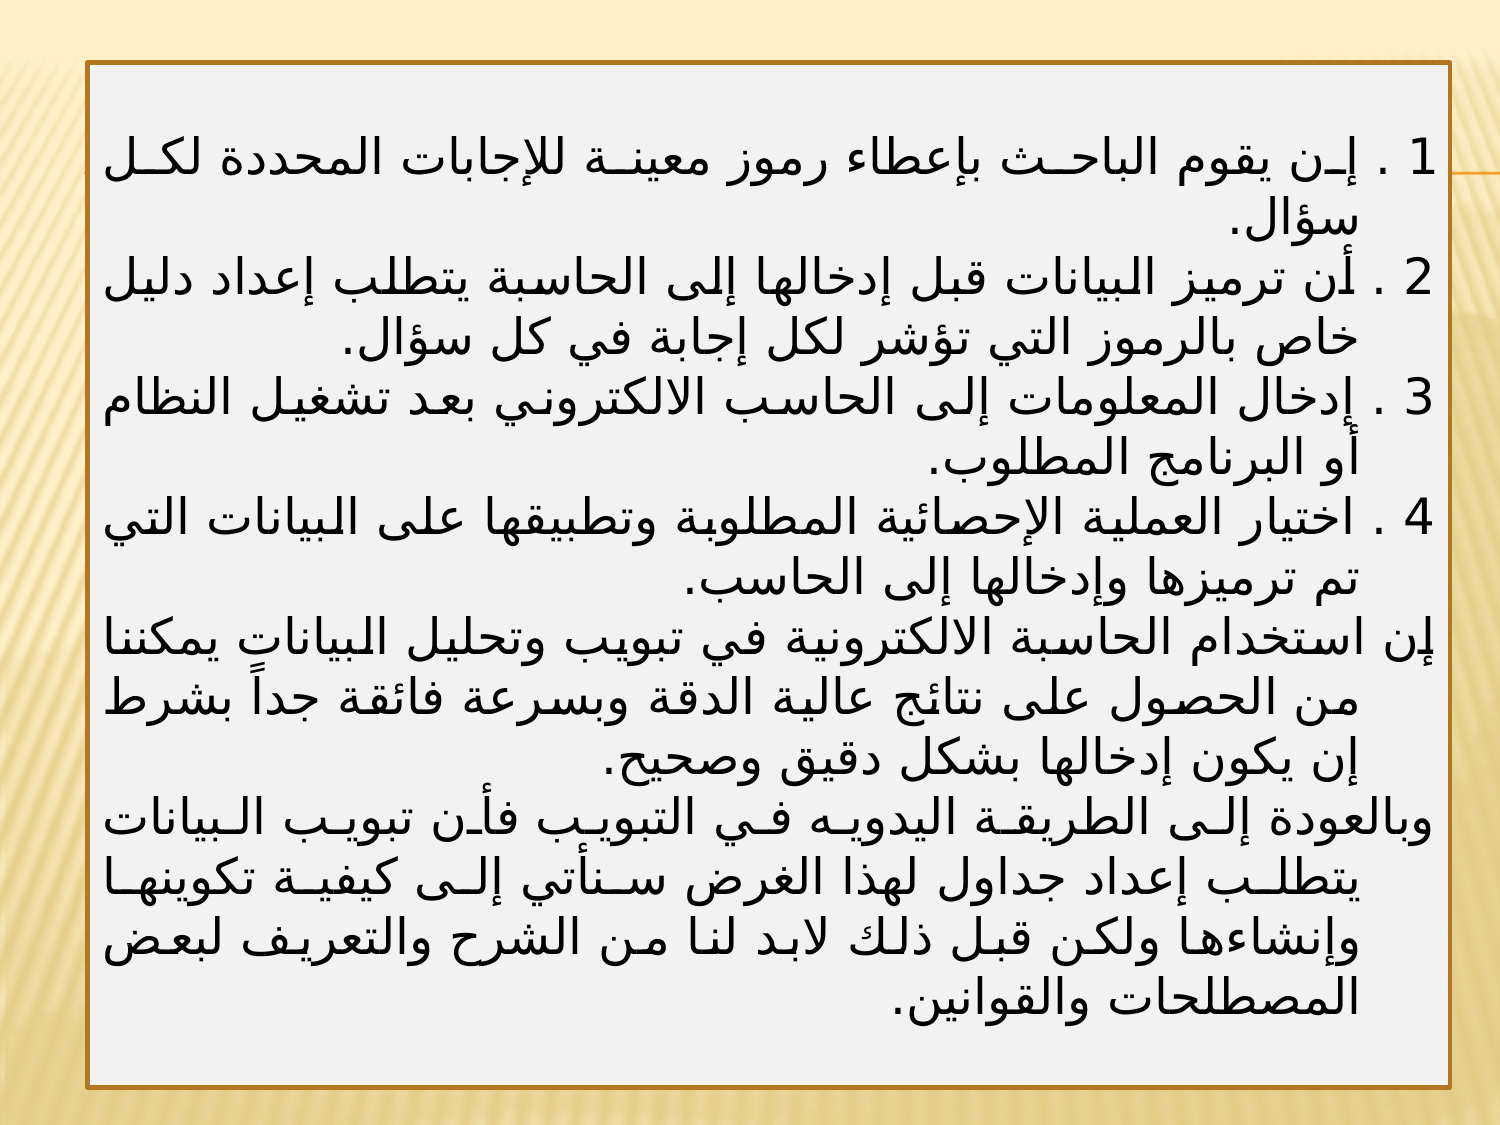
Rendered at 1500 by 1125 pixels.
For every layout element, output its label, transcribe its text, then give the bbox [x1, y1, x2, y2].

text_box 1 . إن يقوم الباحث بإعطاء رموز معينة للإجابات المحددة لكل سؤال. 2 . أن ترميز البيانات قبل إدخالها إلى الحاسبة يتطلب إعداد دليل خاص بالرموز التي تؤشر لكل إجابة في كل سؤال. 3 . إدخال المعلومات إلى الحاسب الالكتروني بعد تشغيل النظام أو البرنامج المطلوب. 4 . اختيار العملية الإحصائية المطلوبة وتطبيقها على البيانات التي تم ترميزها وإدخالها إلى الحاسب. إن استخدام الحاسبة الالكترونية في تبويب وتحليل البيانات يمكننا من الحصول على نتائج عالية الدقة وبسرعة فائقة جداً بشرط إن يكون إدخالها بشكل دقيق وصحيح. وبالعودة إلى الطريقة اليدويه في التبويب فأن تبويب البيانات يتطلب إعداد جداول لهذا الغرض سنأتي إلى كيفية تكوينها وإنشاءها ولكن قبل ذلك لابد لنا من الشرح والتعريف لبعض المصطلحات والقوانين. [85, 60, 1452, 1090]
